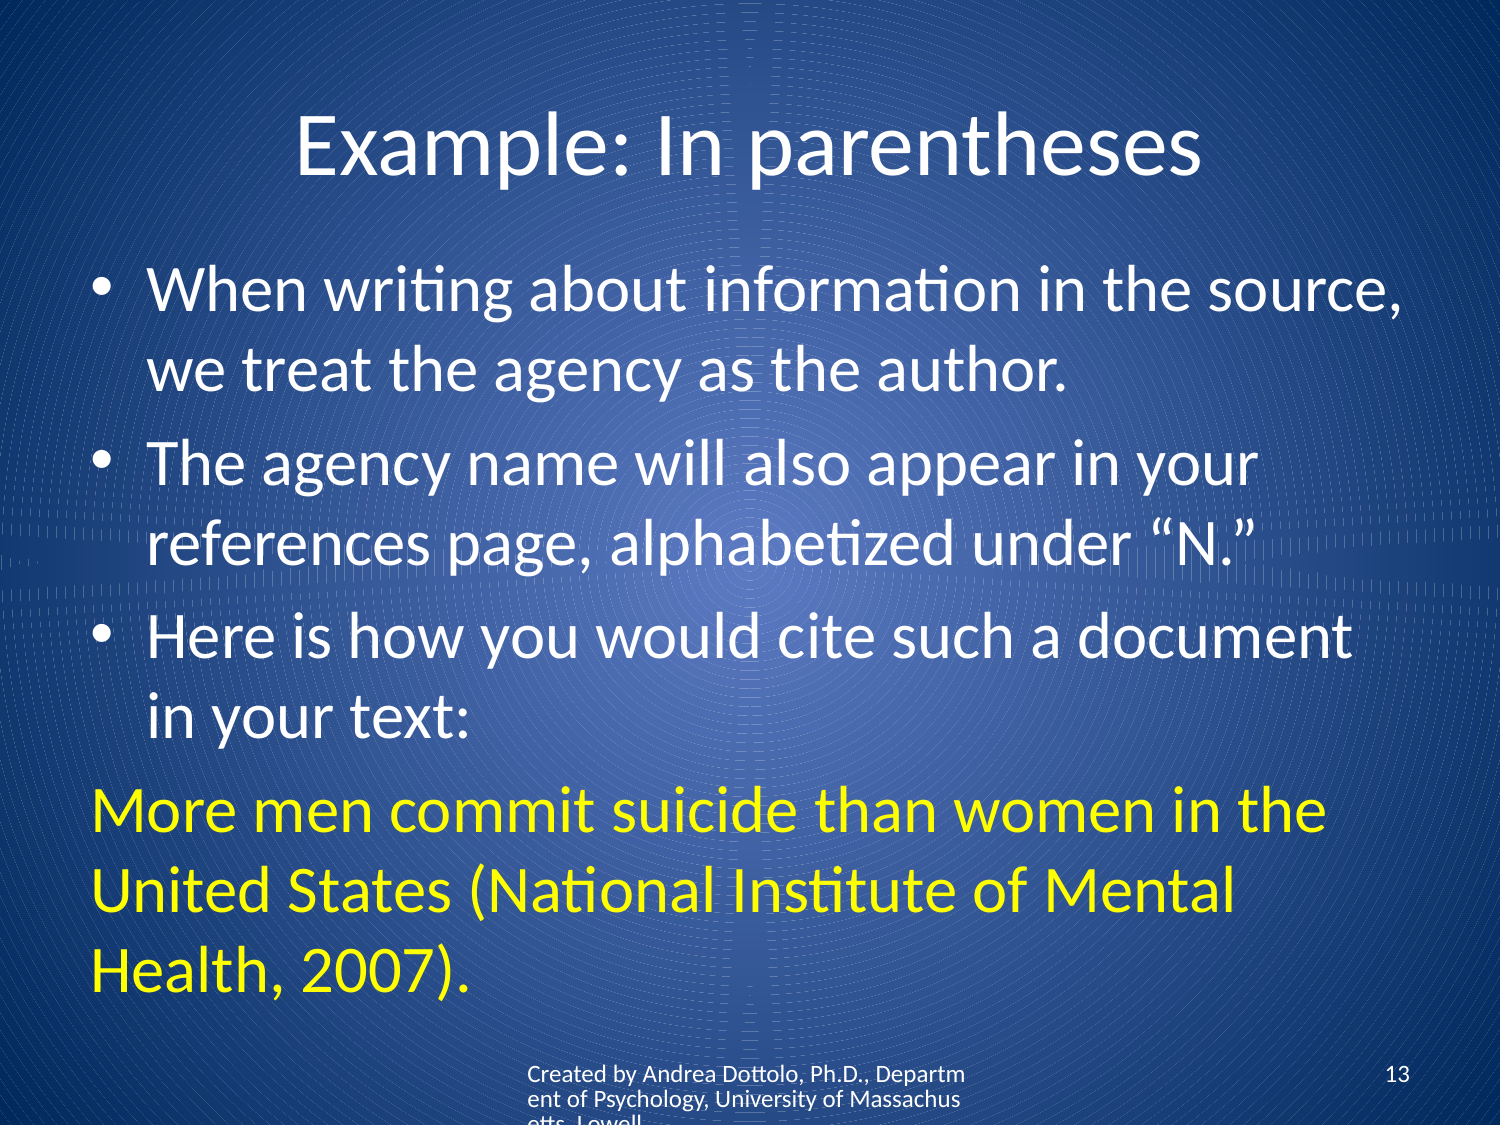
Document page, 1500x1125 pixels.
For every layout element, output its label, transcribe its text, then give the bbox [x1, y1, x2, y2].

list When writing about information in the source, we treat the agency as the author. The agency name will also appear in your references page, alphabetized under “N.” Here is how you would cite such a document in your text: More men commit suicide than women in the United States (National Institute of Mental Health, 2007). [75, 237, 1425, 1075]
title Example: In parentheses [75, 45, 1425, 233]
footer Created by Andrea Dottolo, Ph.D., Department of Psychology, University of Massachusetts, Lowell [512, 1042, 988, 1103]
slide_number 13 [1074, 1042, 1425, 1103]
